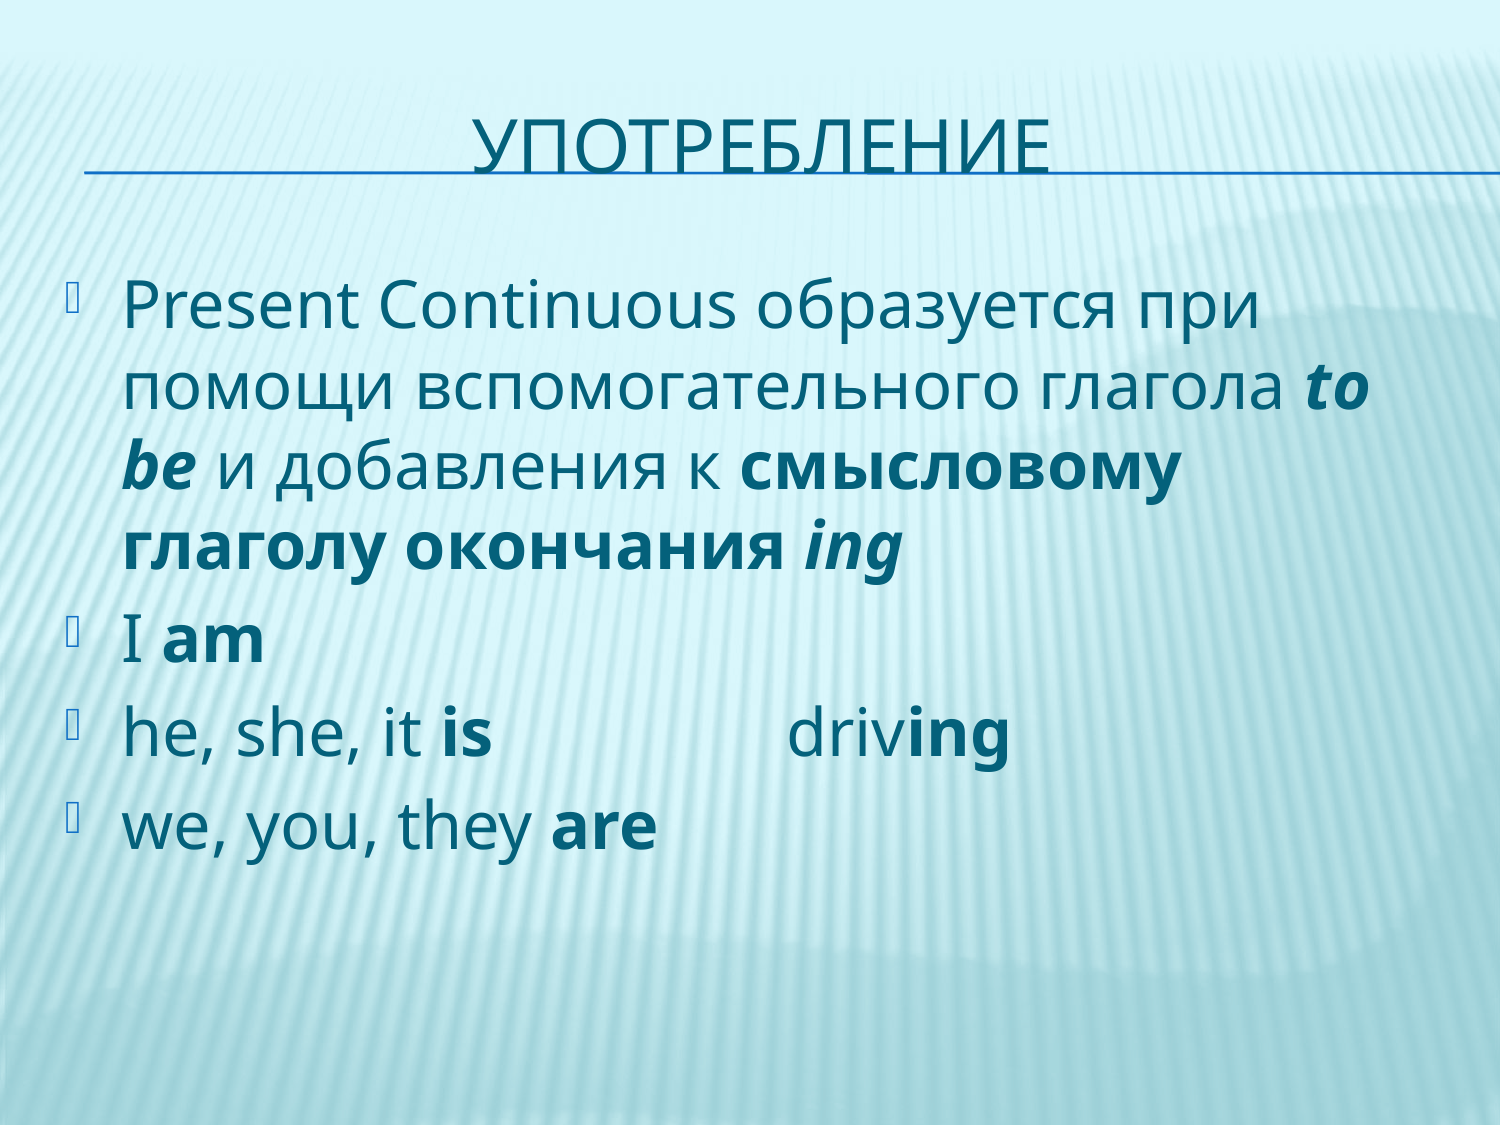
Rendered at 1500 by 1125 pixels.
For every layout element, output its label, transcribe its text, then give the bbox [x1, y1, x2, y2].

list Present Continuous образуется при помощи вспомогательного глагола to be и добавления к смысловому глаголу окончания ing I am he, she, it is driving we, you, they are [50, 254, 1475, 998]
title употребление [50, 75, 1475, 213]
